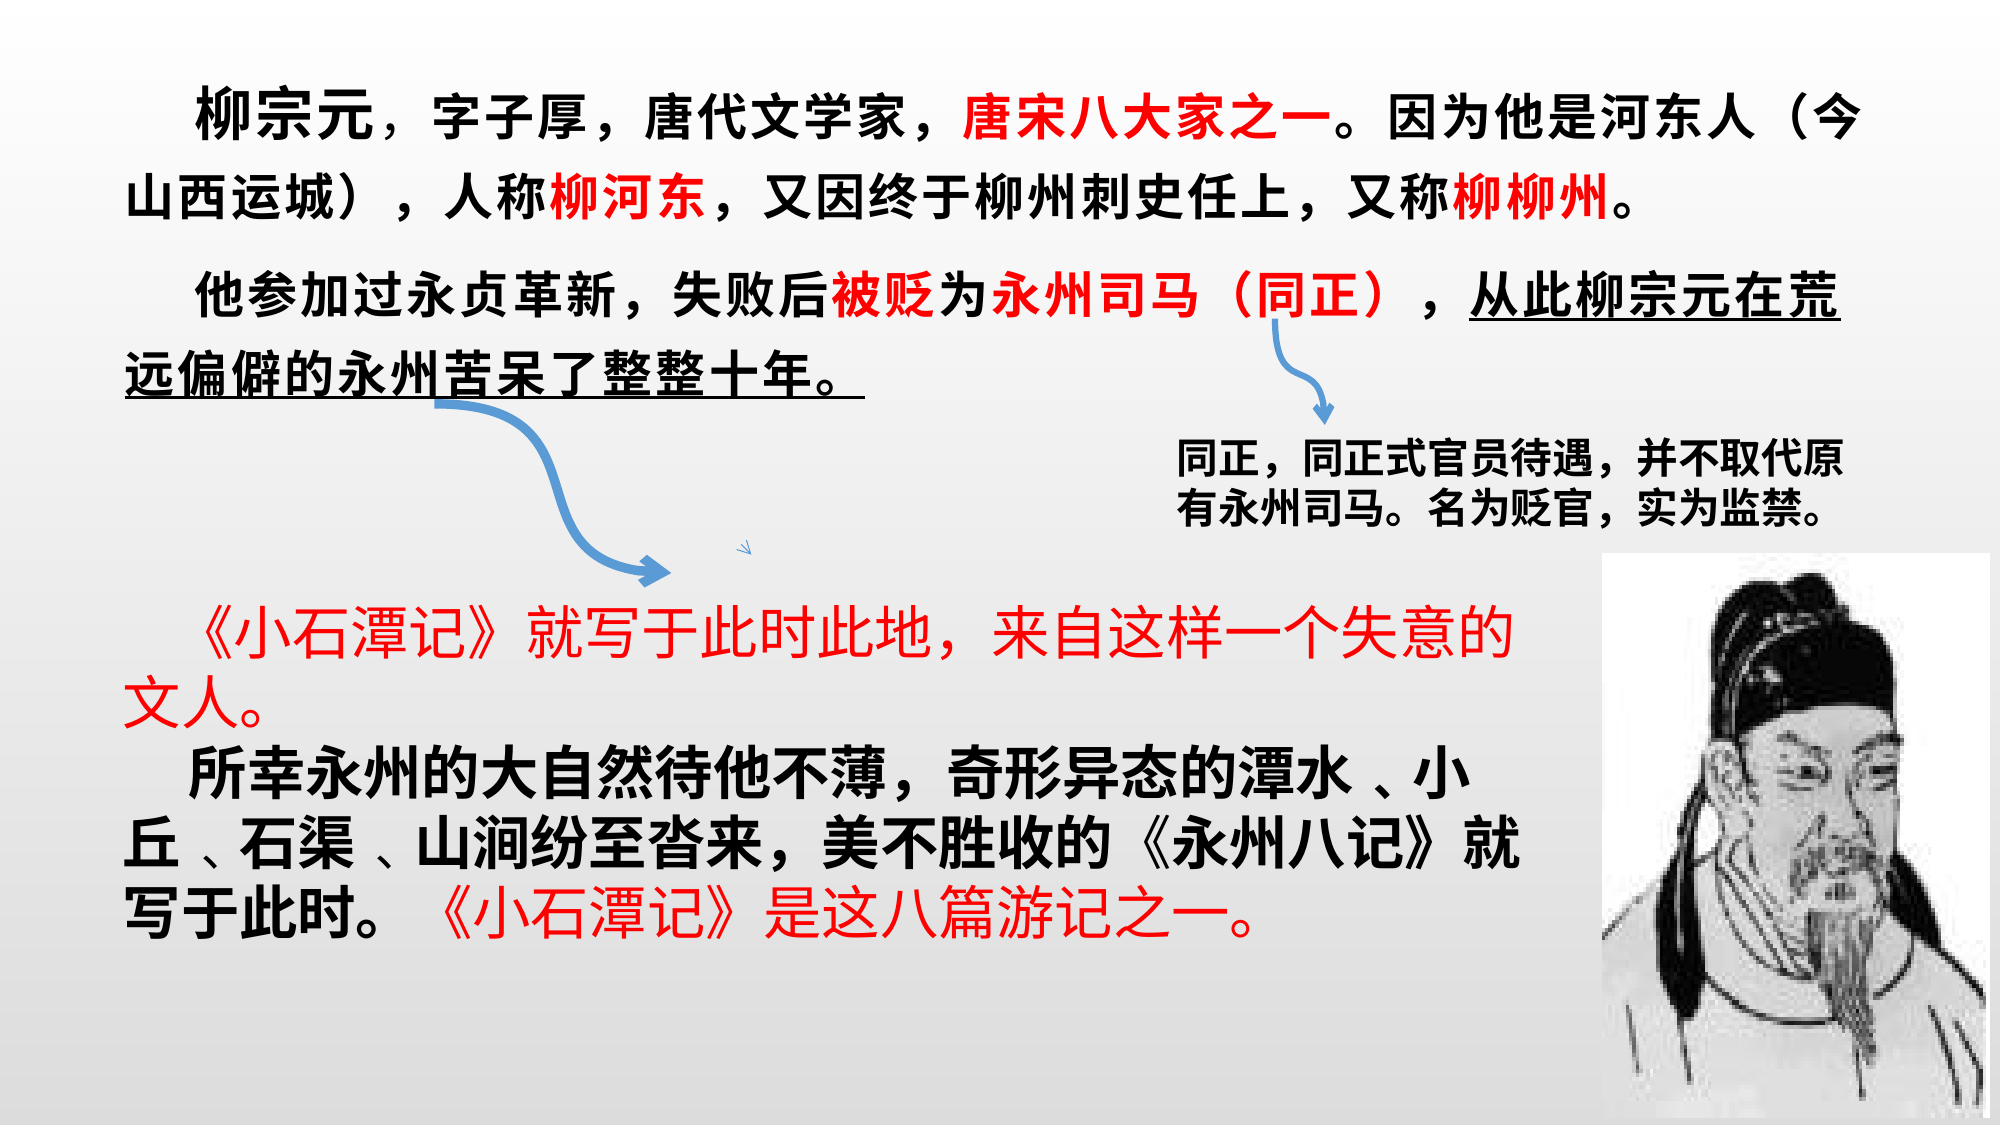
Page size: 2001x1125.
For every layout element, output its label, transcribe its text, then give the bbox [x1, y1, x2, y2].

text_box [434, 403, 672, 574]
text_box 同正，同正式官员待遇，并不取代原有永州司马。名为贬官，实为监禁。 [1162, 424, 1889, 540]
picture [1602, 553, 1990, 1118]
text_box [1246, 346, 1354, 397]
text_box 《小石潭记》就写于此时此地，来自这样一个失意的文人。 所幸永州的大自然待他不薄，奇形异态的潭水﹑小丘﹑石渠﹑山涧纷至沓来，美不胜收的《永州八记》就写于此时。《小石潭记》是这八篇游记之一。 [108, 588, 1542, 1024]
list 柳宗元，字子厚，唐代文学家，唐宋八大家之一。因为他是河东人（今山西运城），人称柳河东，又因终于柳州刺史任上，又称柳柳州。 他参加过永贞革新，失败后被贬为永州司马（同正），从此柳宗元在荒远偏僻的永州苦呆了整整十年。 [108, 56, 1889, 884]
